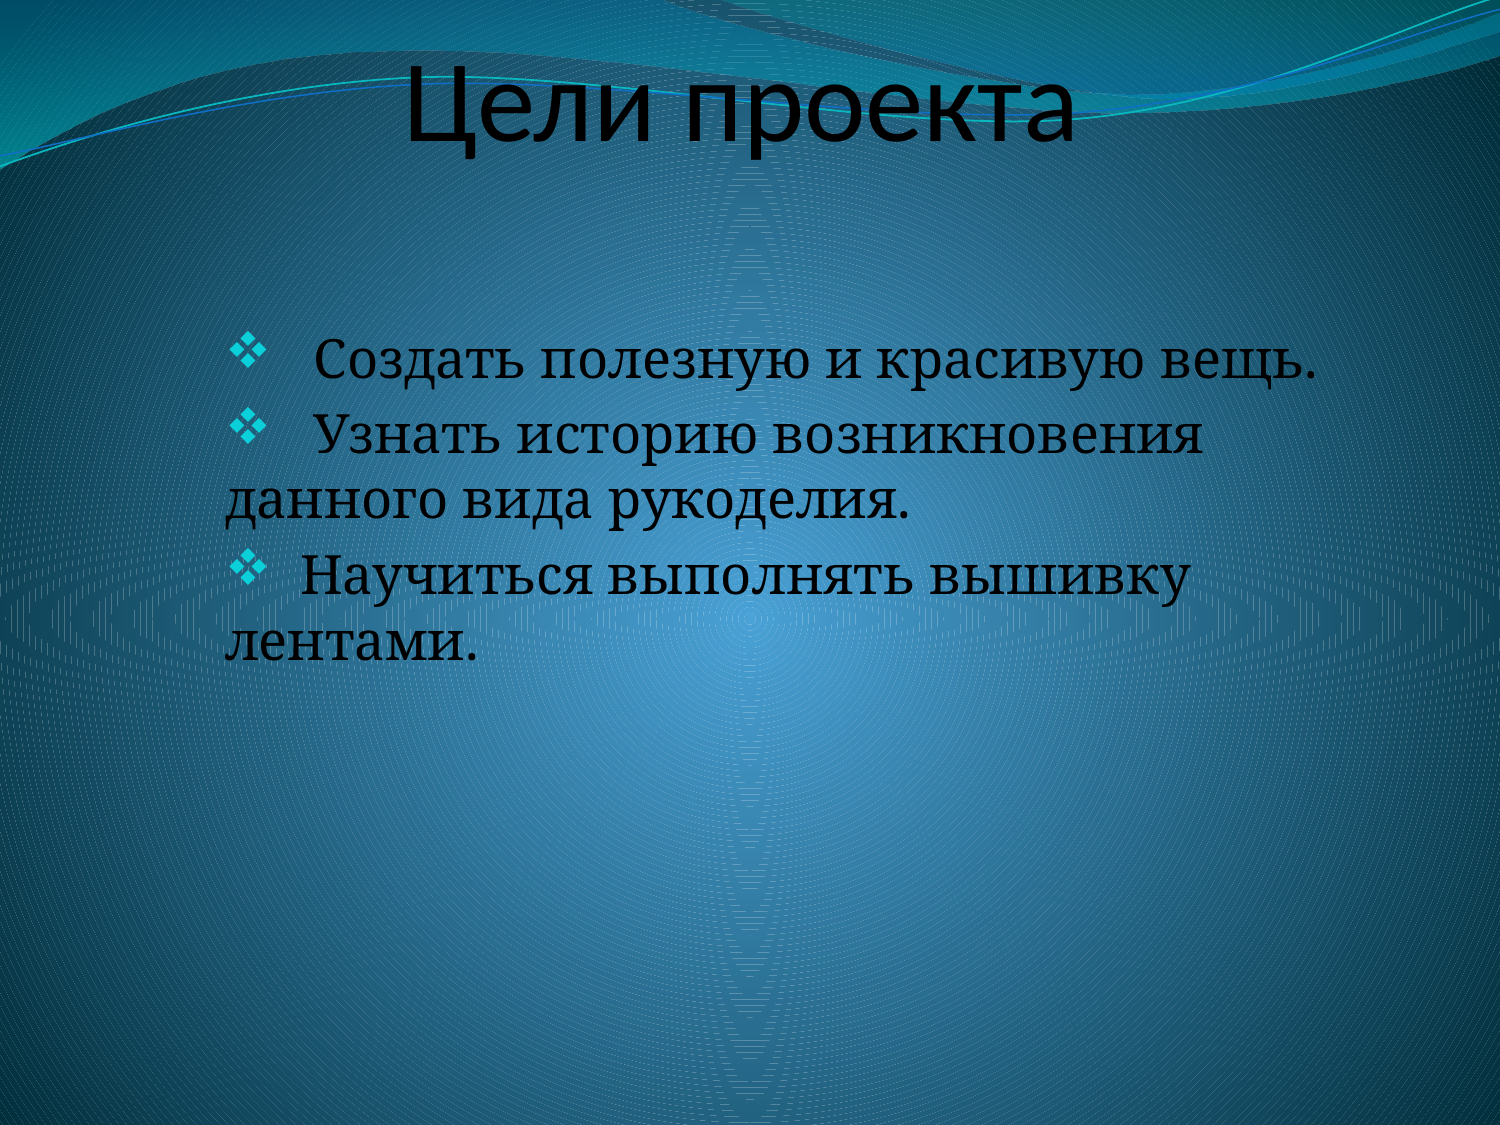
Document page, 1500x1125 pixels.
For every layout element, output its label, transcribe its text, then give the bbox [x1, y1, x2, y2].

title Цели проекта [105, 0, 1382, 305]
subtitle Создать полезную и красивую вещь. Узнать историю возникновения данного вида рукоделия. Научиться выполнять вышивку лентами. [225, 316, 1388, 856]
